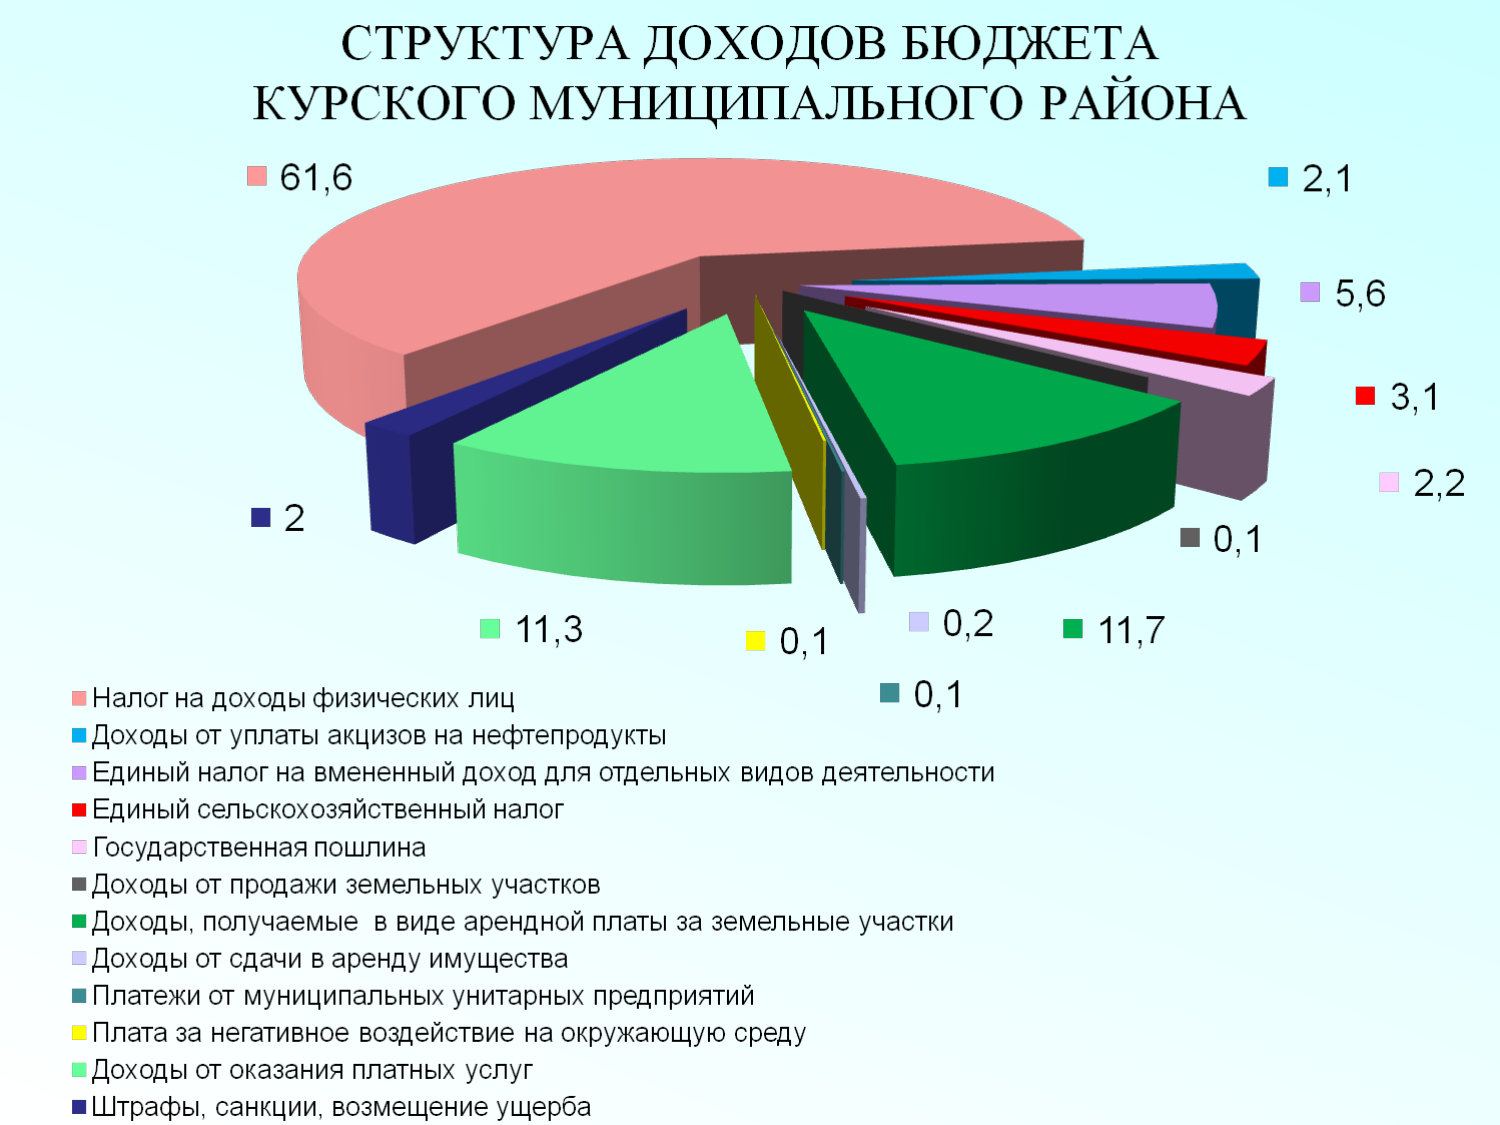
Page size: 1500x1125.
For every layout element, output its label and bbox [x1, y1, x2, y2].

text_box [0, 0, 1500, 1125]
